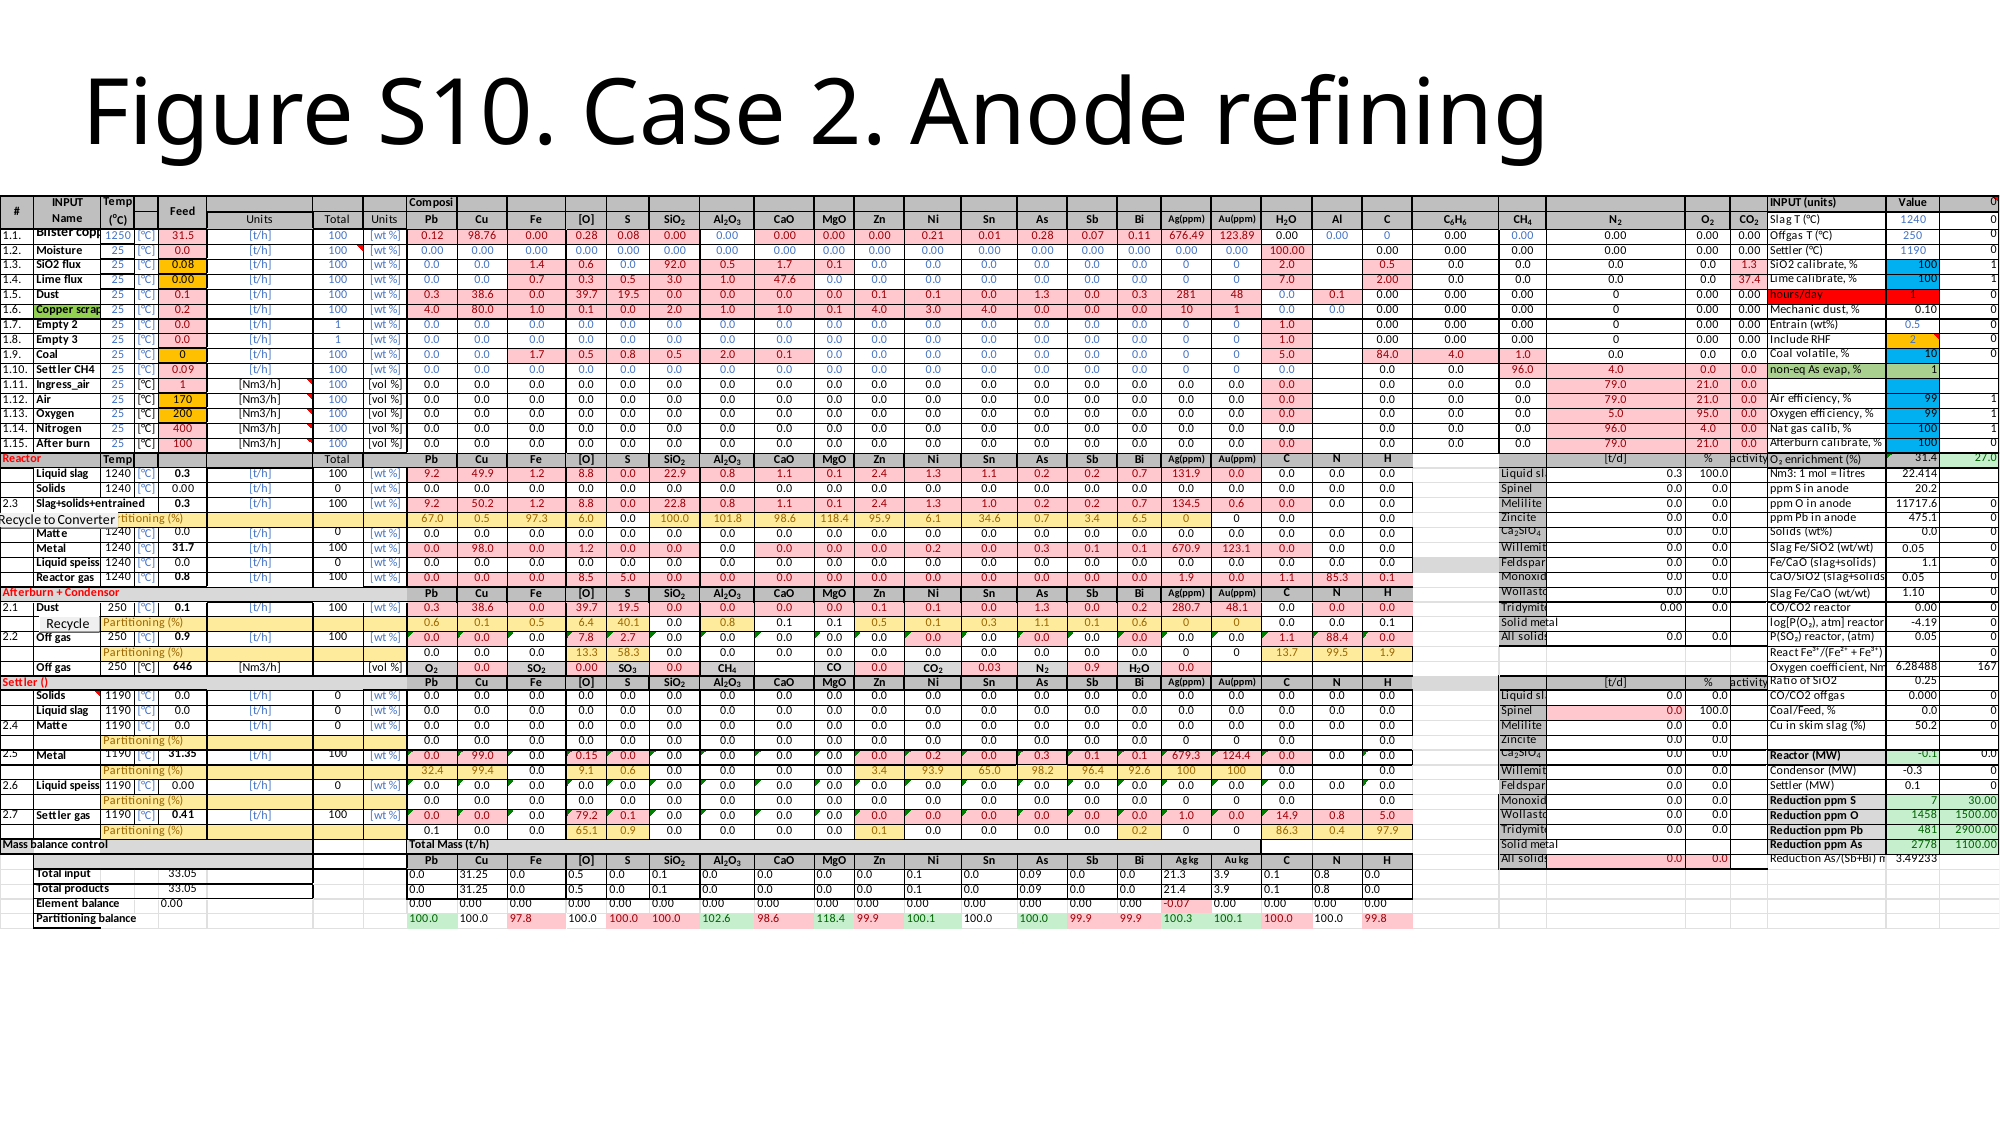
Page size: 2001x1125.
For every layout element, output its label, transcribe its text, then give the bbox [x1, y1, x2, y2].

picture [0, 195, 2000, 930]
title Figure S10. Case 2. Anode refining [67, 5, 1793, 195]
